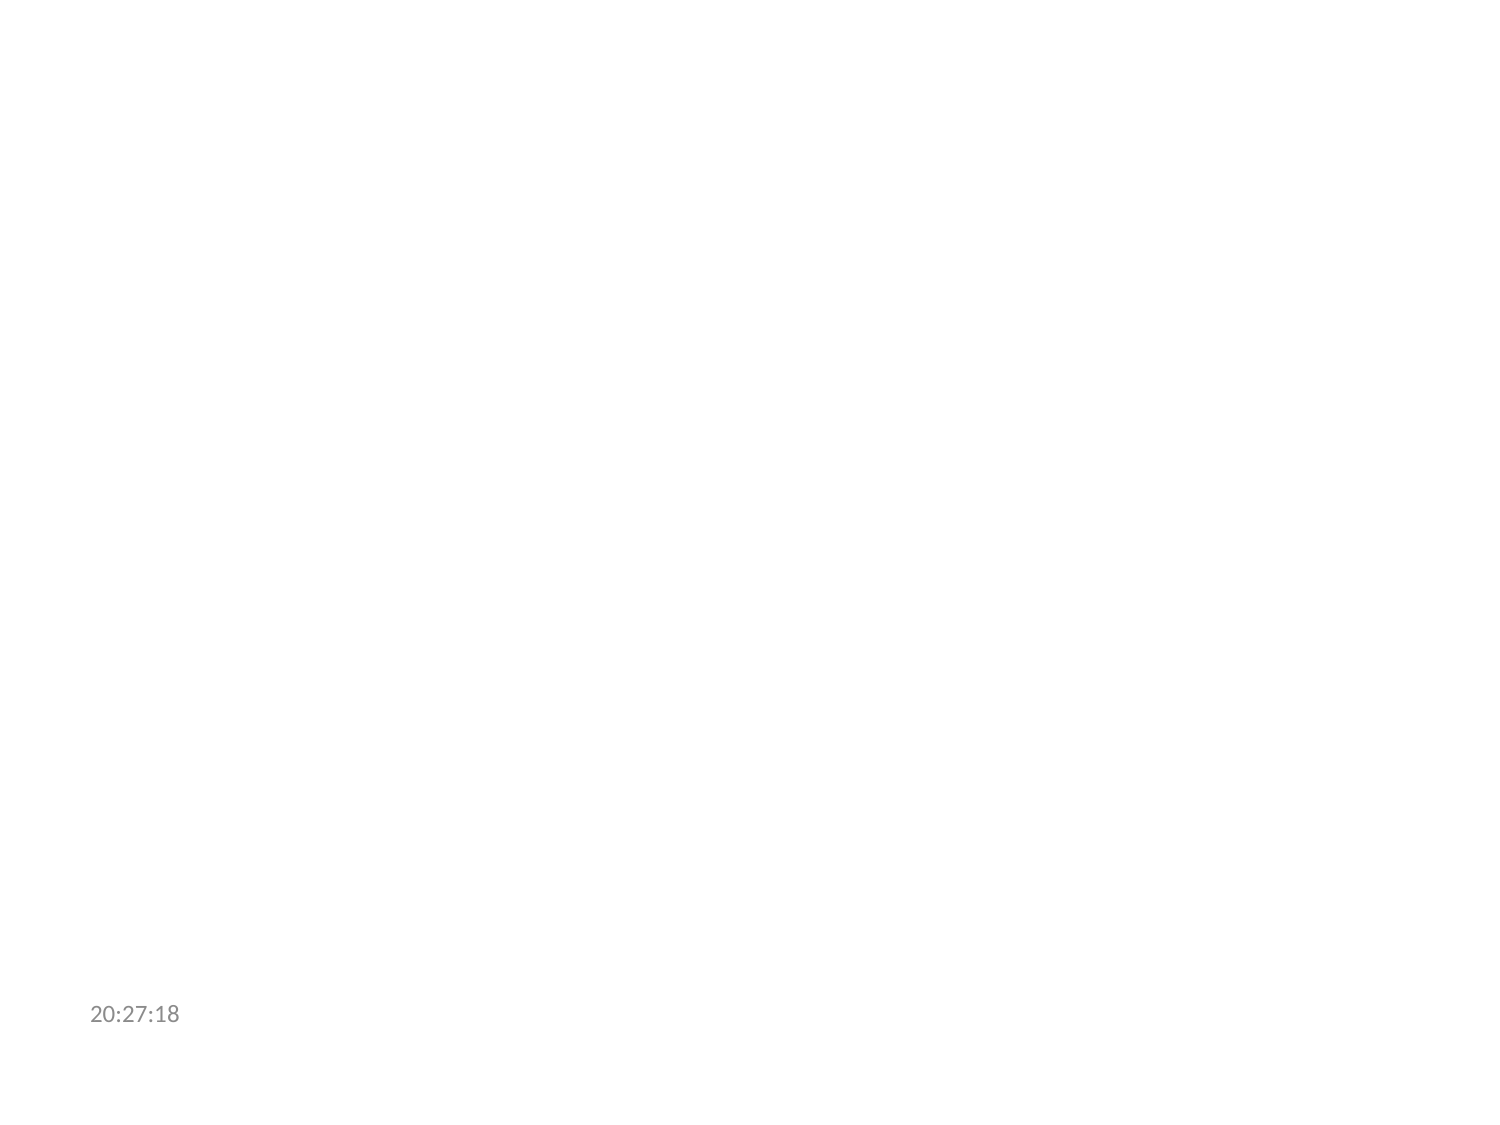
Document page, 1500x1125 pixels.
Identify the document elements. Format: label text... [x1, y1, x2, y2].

text_box 15:35:09 [75, 982, 425, 1043]
